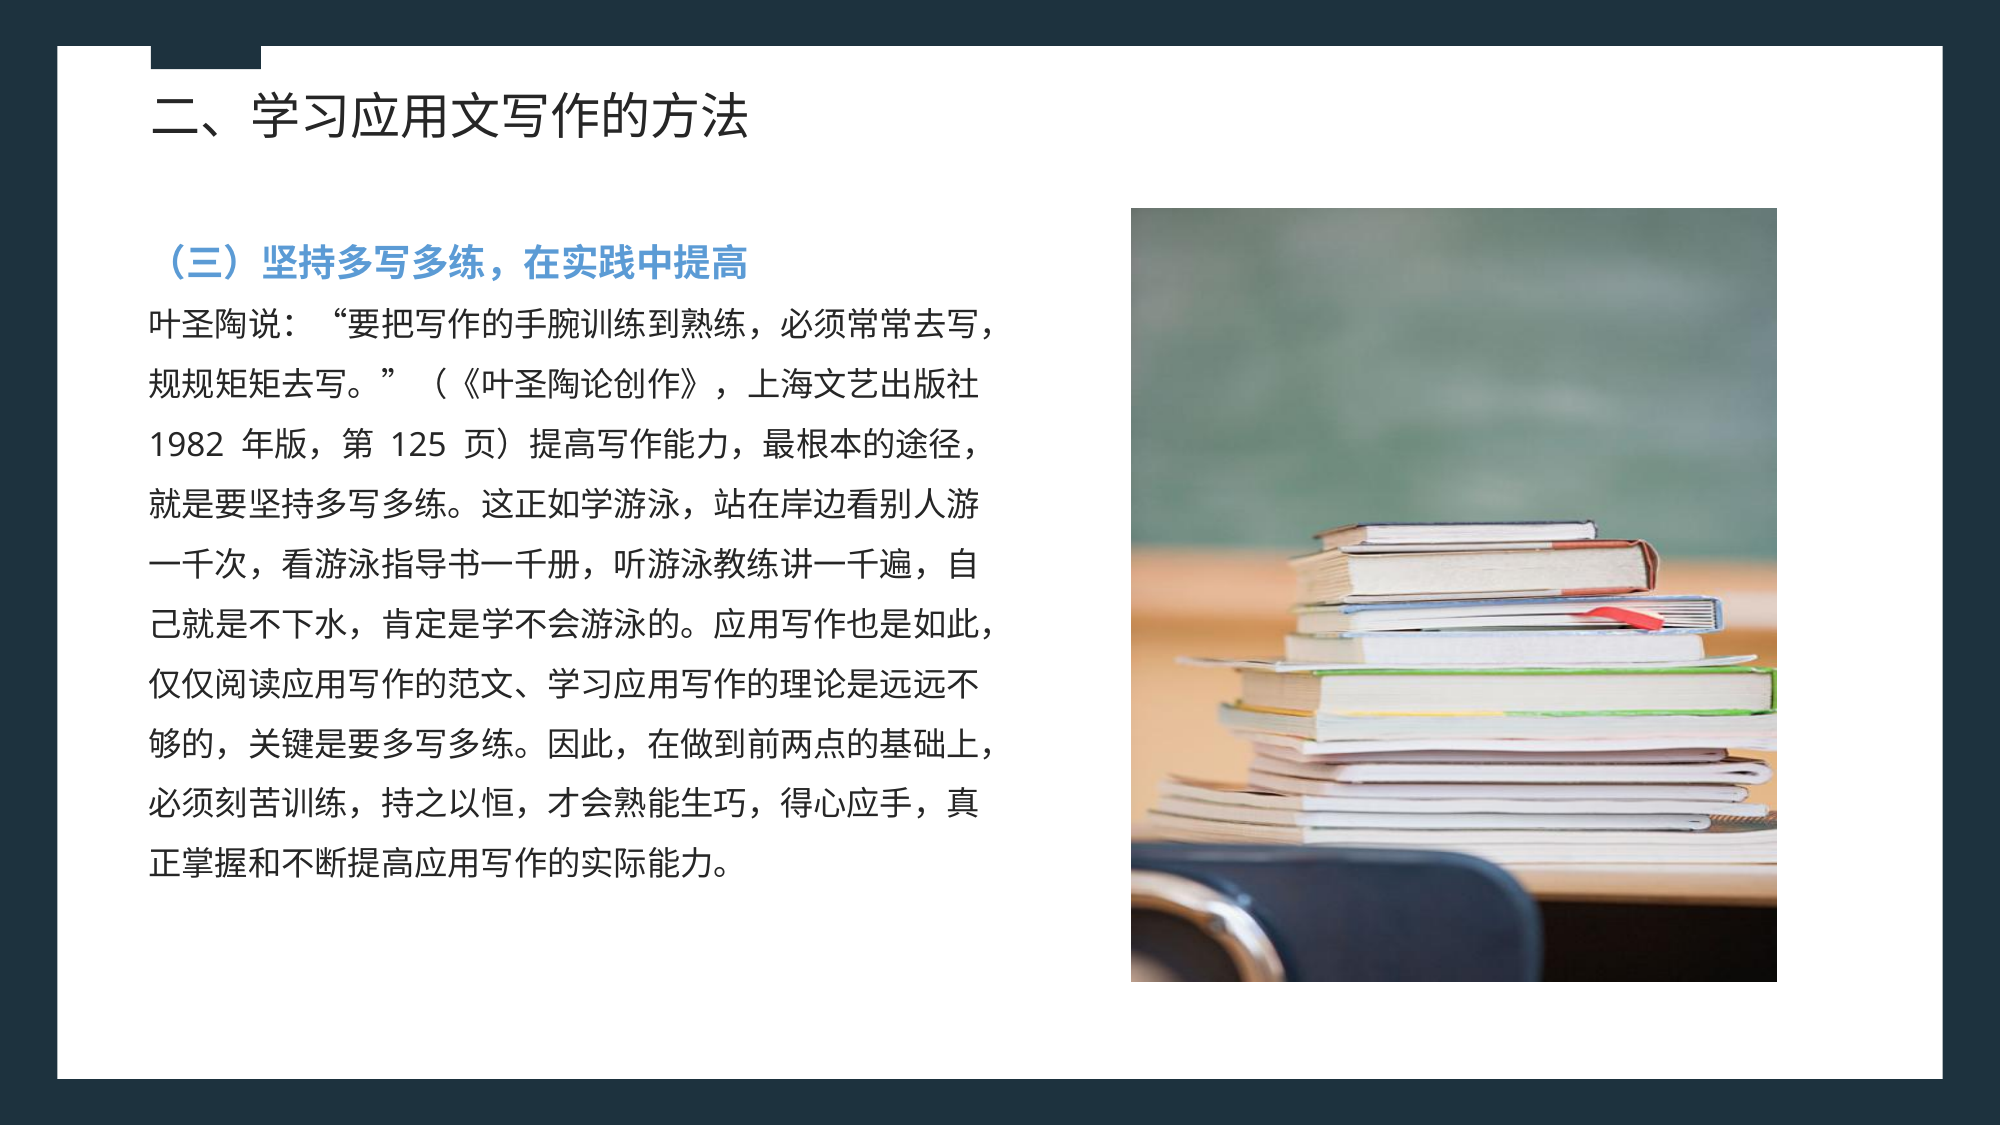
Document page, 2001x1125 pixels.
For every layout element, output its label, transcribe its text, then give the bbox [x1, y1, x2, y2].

picture [1131, 208, 1777, 982]
text_box （三）坚持多写多练，在实践中提高 叶圣陶说：“要把写作的手腕训练到熟练，必须常常去写，规规矩矩去写。”（《叶圣陶论创作》，上海文艺出版社 1982 年版，第 125 页）提高写作能力，最根本的途径，就是要坚持多写多练。这正如学游泳，站在岸边看别人游一千次，看游泳指导书一千册，听游泳教练讲一千遍，自己就是不下水，肯定是学不会游泳的。应用写作也是如此，仅仅阅读应用写作的范文、学习应用写作的理论是远远不够的，关键是要多写多练。因此，在做到前两点的基础上，必须刻苦训练，持之以恒，才会熟能生巧，得心应手，真正掌握和不断提高应用写作的实际能力。 [133, 208, 1020, 890]
text_box 二、学习应用文写作的方法 [150, 77, 860, 152]
